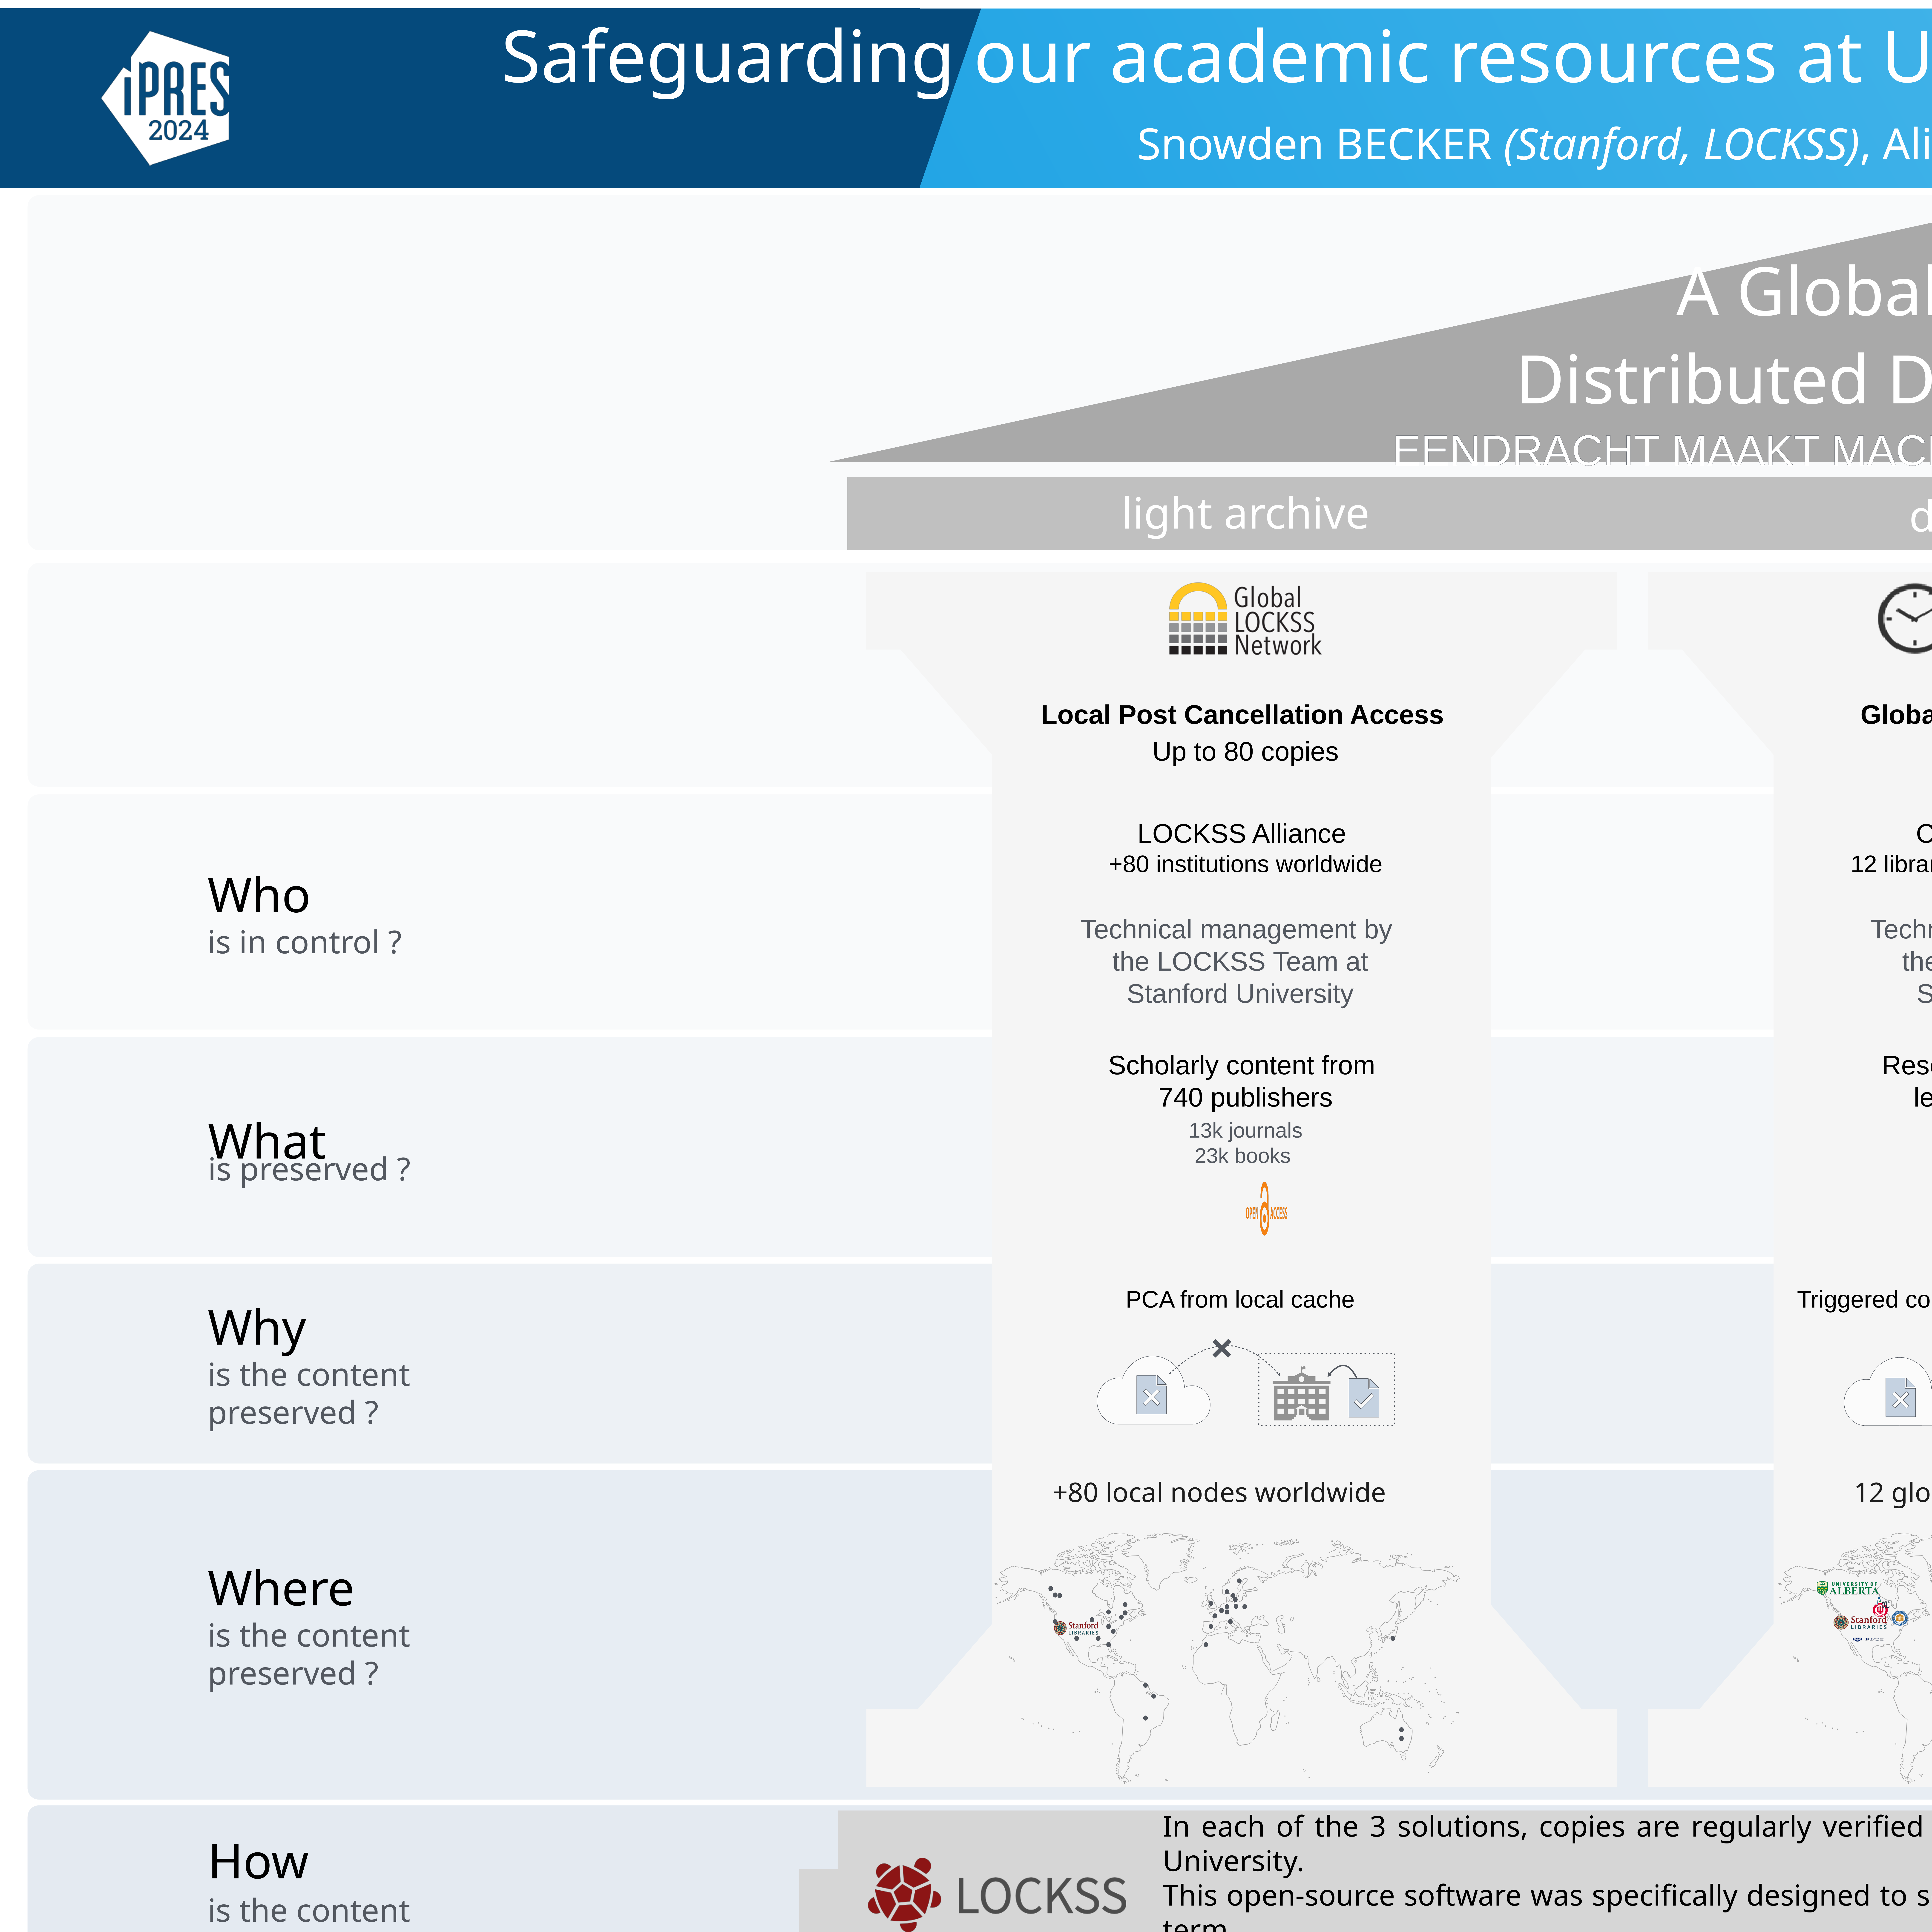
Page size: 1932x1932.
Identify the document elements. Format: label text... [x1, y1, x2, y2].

text_box [945, 101, 1932, 113]
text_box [1203, 1176, 1289, 1241]
text_box [978, 9, 1932, 17]
picture [1870, 575, 1932, 663]
text_box [1738, 222, 1932, 265]
text_box Where is the content preserved ? [204, 1554, 422, 1694]
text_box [1817, 1581, 1932, 1730]
text_box [27, 1037, 866, 1257]
text_box [27, 563, 1932, 787]
text_box [1481, 1805, 1757, 1810]
text_box [920, 101, 949, 186]
text_box [27, 1263, 866, 1464]
text_box [27, 195, 1932, 550]
text_box Who is in control ? [204, 861, 405, 963]
text_box [0, 8, 920, 188]
text_box Snowden BECKER (Stanford, LOCKSS), Alicia WISE (CLOCKSS), Anthony LEROY (ULB, SAFE PLN) [925, 113, 1932, 171]
picture [1160, 578, 1332, 660]
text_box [1097, 1339, 1395, 1425]
text_box In each of the 3 solutions, copies are regularly verified and automatically repaired using the award-winning LOCKSS technology developed at Stanford University. This open-source software was specifically designed to secure many distributed copies of digital archives and guarantee their integrity over the very long term. By design, the peer-to-peer architecture of a LOCKSS network makes it truly decentralized and highly resistant to internal and external attacks. [1160, 1820, 1932, 1932]
text_box [1617, 794, 1648, 1030]
text_box [1481, 1810, 1757, 1820]
text_box [1617, 1263, 1648, 1464]
text_box How is the content preserved ? [204, 1828, 422, 1932]
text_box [1648, 572, 1932, 1787]
text_box [27, 794, 866, 1030]
text_box [27, 1470, 973, 1800]
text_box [1048, 1578, 1404, 1741]
text_box [27, 1805, 973, 1932]
text_box What is preserved ? [205, 1108, 414, 1187]
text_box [866, 572, 1617, 1787]
picture [973, 1489, 1481, 1828]
picture [101, 31, 229, 166]
text_box [1126, 1870, 1160, 1932]
text_box A Global Strategy for Distributed Digital Preservation Eendracht maakt macht - Strength through unity [1155, 265, 1932, 473]
text_box Safeguarding our academic resources at ULB: a three-pillar approach to digital preservation [498, 17, 1932, 101]
text_box [920, 9, 981, 17]
text_box Why is the content preserved ? [204, 1294, 422, 1433]
text_box [1481, 1470, 1757, 1800]
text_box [1844, 1326, 1932, 1432]
picture [1757, 1489, 1932, 1828]
text_box [847, 477, 1932, 550]
text_box [838, 1810, 1160, 1870]
picture [868, 1858, 1126, 1932]
text_box [828, 391, 1155, 462]
text_box [1617, 1037, 1648, 1257]
text_box [920, 171, 1932, 188]
text_box dark archive [1883, 479, 1932, 550]
text_box [799, 1869, 868, 1932]
text_box light archive [1037, 488, 1455, 535]
